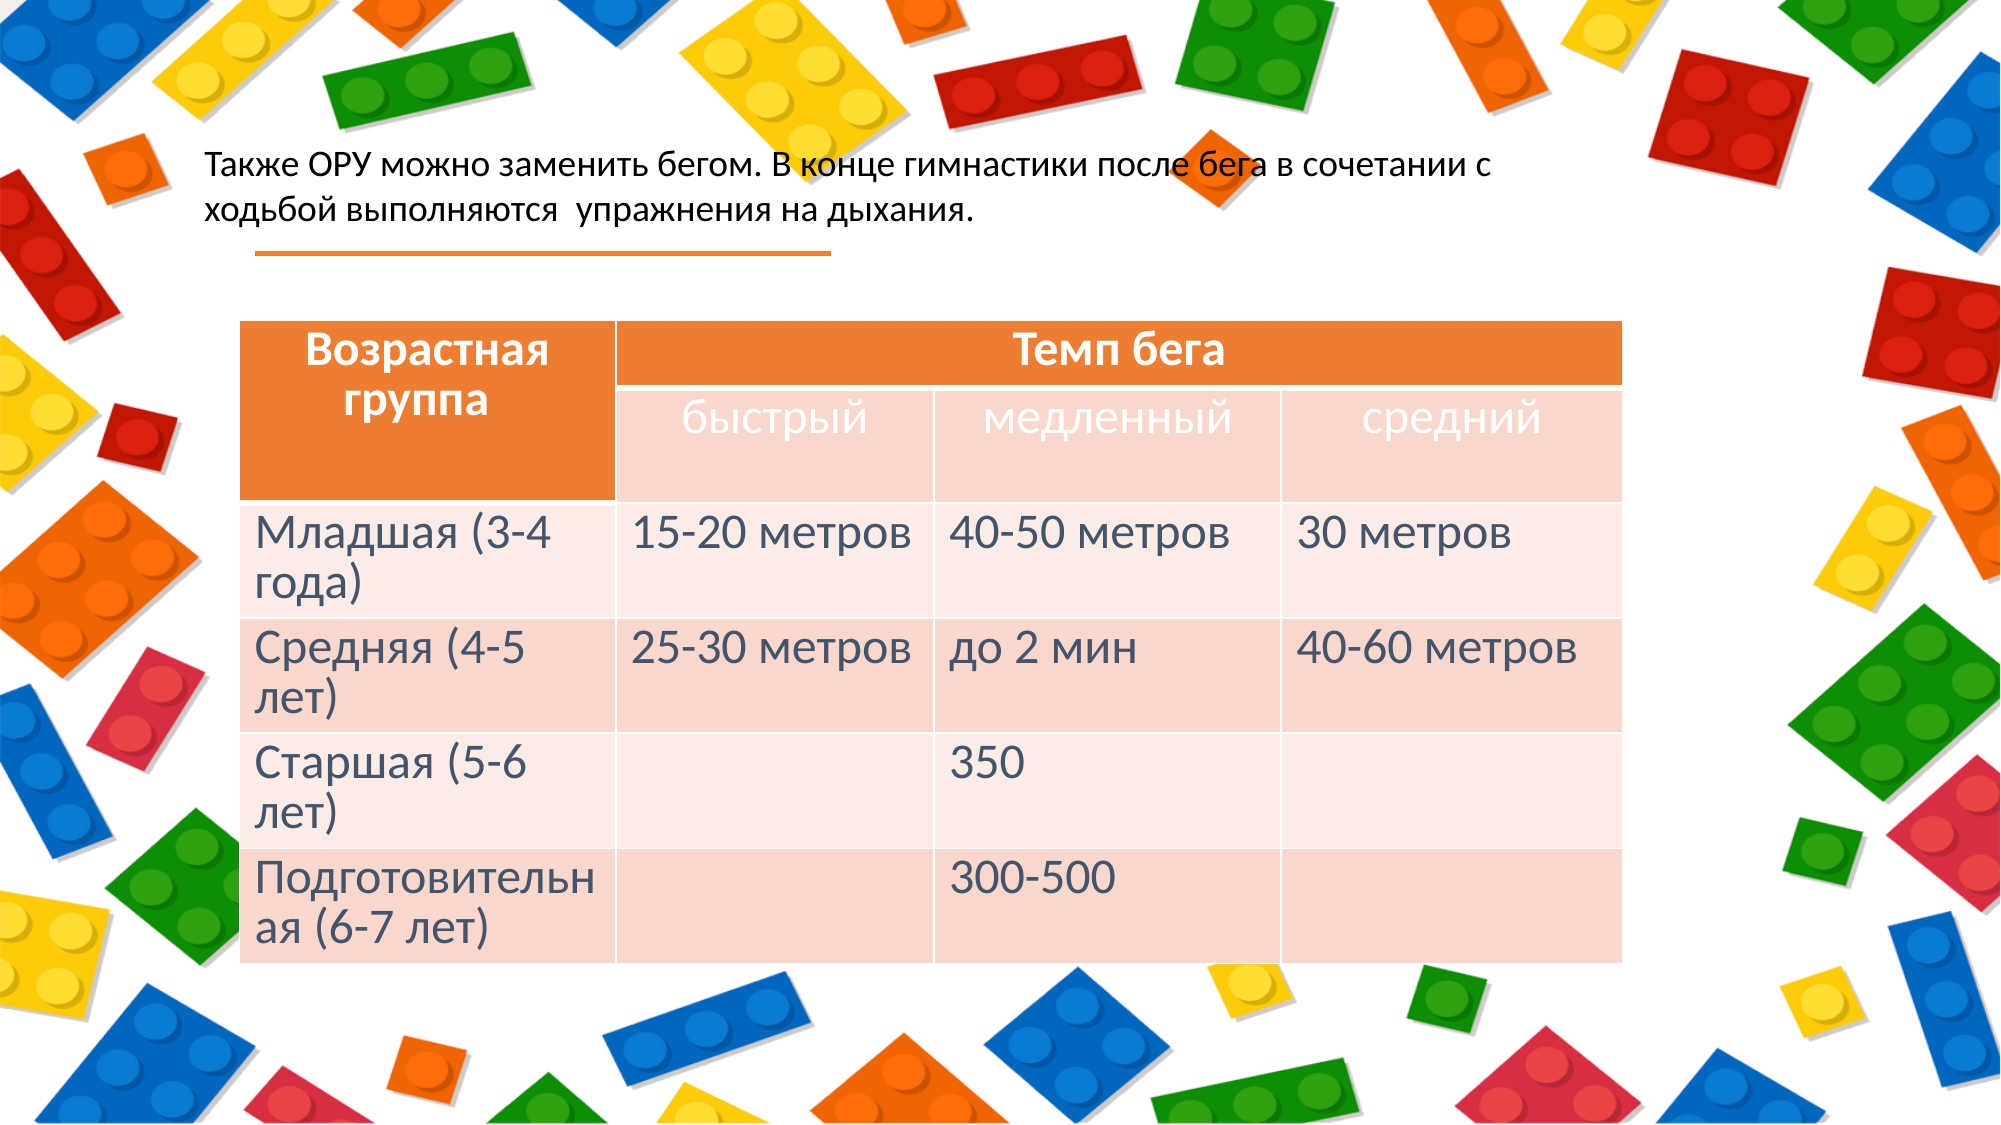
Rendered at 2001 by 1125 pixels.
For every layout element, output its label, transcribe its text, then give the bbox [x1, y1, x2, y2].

table_cell до 2 мин [935, 619, 1280, 732]
table_cell [617, 734, 933, 848]
table_cell 25-30 метров [617, 619, 933, 732]
table_cell 40-50 метров [935, 504, 1280, 617]
table_cell медленный [935, 391, 1280, 502]
table_cell 350 [935, 734, 1280, 848]
table_cell 30 метров [1282, 504, 1622, 617]
table_cell [1282, 734, 1622, 848]
table_cell Старшая (5-6 лет) [240, 734, 615, 848]
table_header Возрастная группа [240, 321, 615, 500]
table_cell средний [1282, 391, 1622, 502]
picture [0, 0, 2001, 1125]
title [189, 108, 1762, 266]
table_cell Средняя (4-5 лет) [240, 619, 615, 732]
table_cell Подготовительная (6-7 лет) [240, 849, 615, 963]
table_cell 15-20 метров [617, 504, 933, 617]
table_cell Младшая (3-4 года) [240, 506, 615, 617]
table_cell [617, 849, 933, 963]
table_cell 40-60 метров [1282, 619, 1622, 732]
table_cell [1282, 849, 1622, 963]
text_box Также ОРУ можно заменить бегом. В конце гимнастики после бега в сочетании с ходьбой выполняются упражнения на дыхания. [189, 131, 1647, 237]
table_cell 300-500 [935, 849, 1280, 963]
table_cell быстрый [617, 391, 933, 502]
table_header Темп бега [617, 321, 1622, 385]
